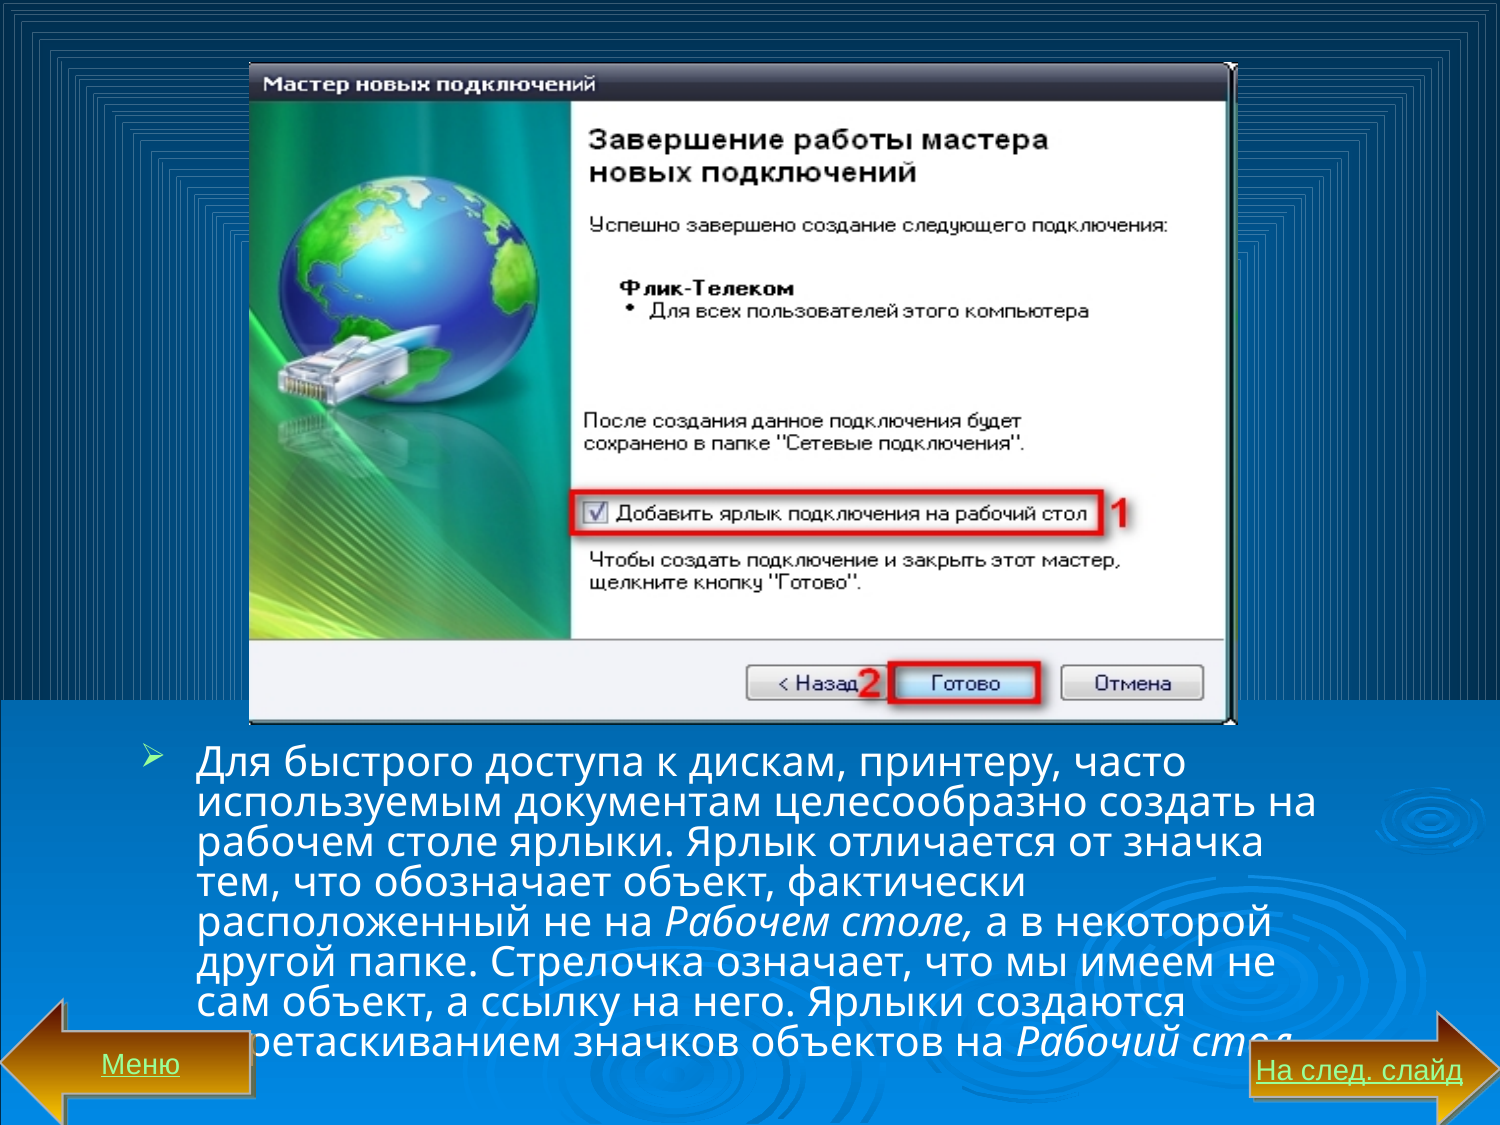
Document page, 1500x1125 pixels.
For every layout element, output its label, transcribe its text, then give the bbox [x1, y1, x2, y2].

text_box На след. слайд [1250, 1012, 1500, 1125]
text_box Меню [0, 999, 250, 1125]
list Для быстрого доступа к дискам, принтеру, часто используемым документам целесообразно создать на рабочем столе ярлыки. Ярлык отличается от значка тем, что обозначает объект, фактически расположенный не на Рабочем столе, а в некоторой другой папке. Стрелочка означает, что мы имеем не сам объект, а ссылку на него. Ярлыки создаются перетаскиванием значков объектов на Рабочий стол. [124, 737, 1338, 1076]
picture [249, 62, 1238, 726]
